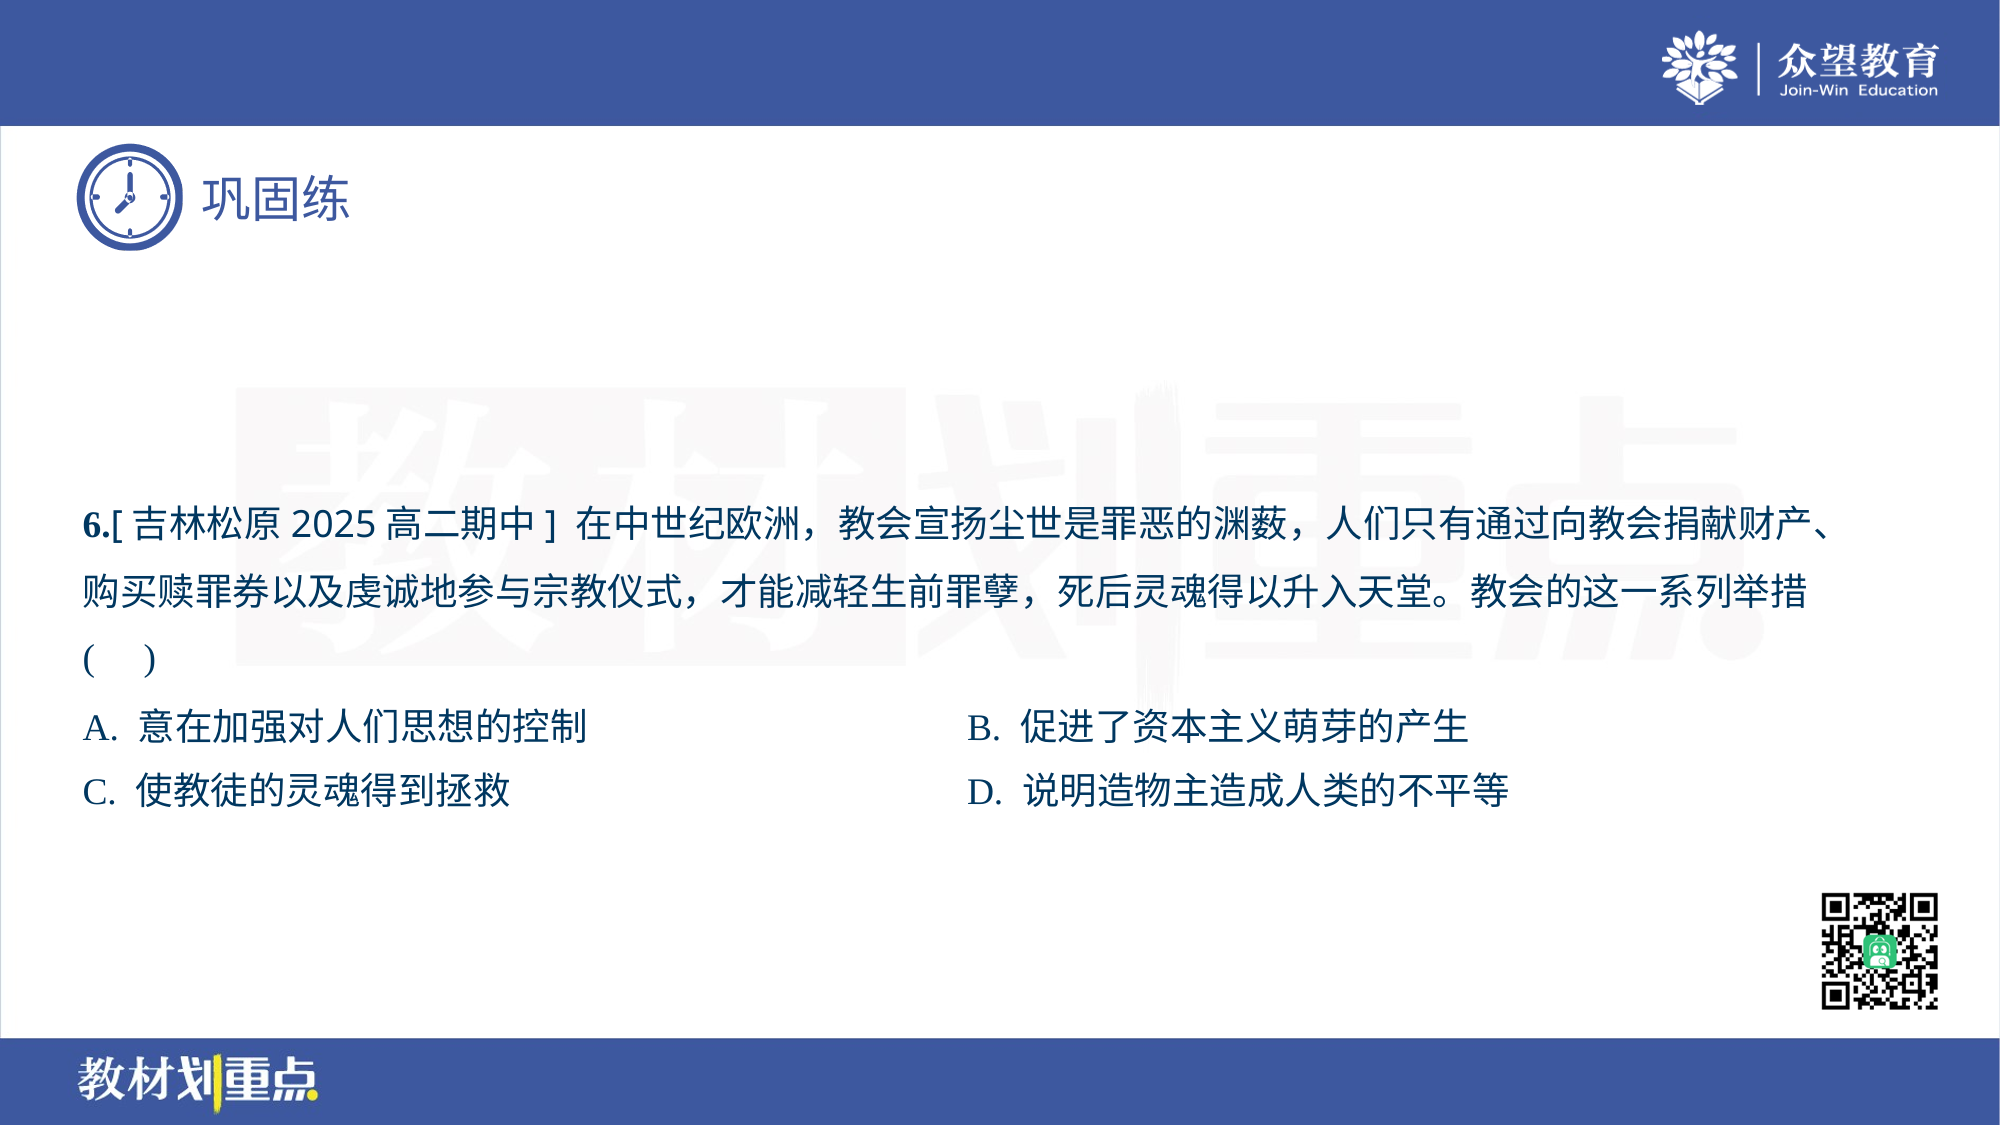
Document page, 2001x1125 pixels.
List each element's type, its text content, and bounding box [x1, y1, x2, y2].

text_box A. 意在加强对人们思想的控制 B. 促进了资本主义萌芽的产生 C. 使教徒的灵魂得到拯救 D. 说明造物主造成人类的不平等 [82, 678, 1817, 806]
text_box 6.[吉林松原2025高二期中] 在中世纪欧洲，教会宣扬尘世是罪恶的渊薮，人们只有通过向教会捐献财产、 购买赎罪券以及虔诚地参与宗教仪式，才能减轻生前罪孽，死后灵魂得以升入天堂。教会的这一系列举措 ( ) [82, 475, 1817, 671]
picture [0, 0, 2000, 1125]
